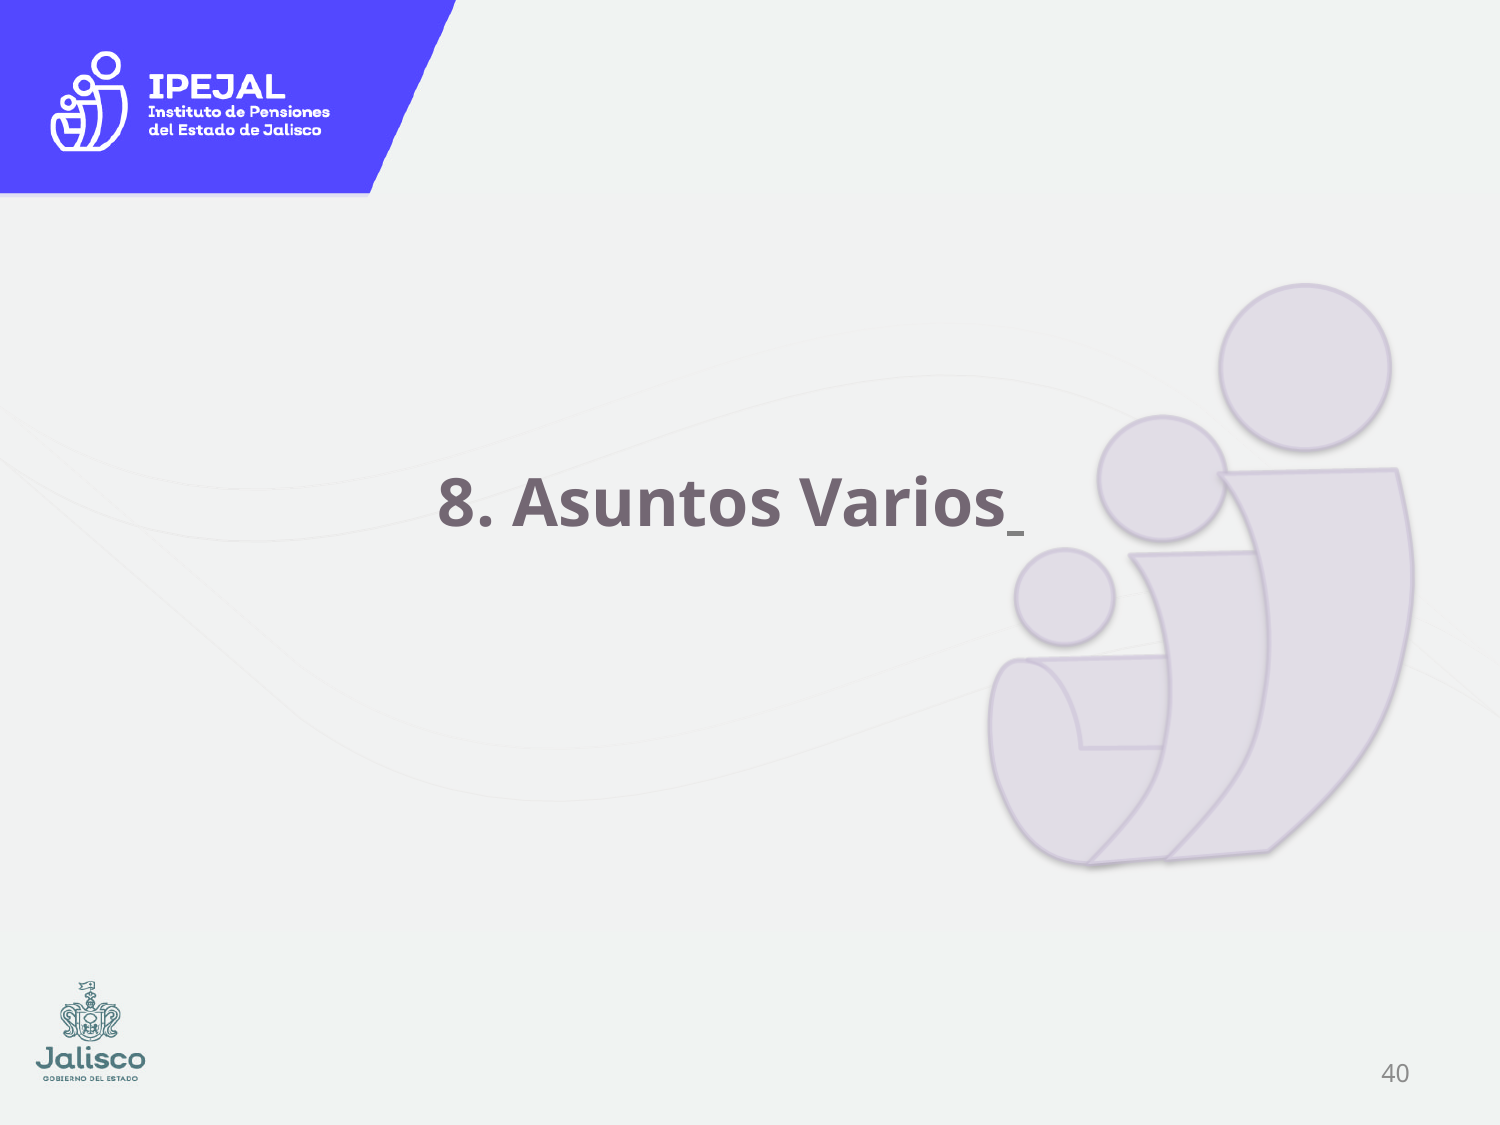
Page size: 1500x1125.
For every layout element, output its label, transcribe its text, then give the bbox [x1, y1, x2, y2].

picture [0, 932, 1500, 1125]
title 8. Asuntos Varios [212, 445, 1250, 634]
picture [0, 0, 1500, 193]
slide_number 40 [1074, 1042, 1425, 1103]
